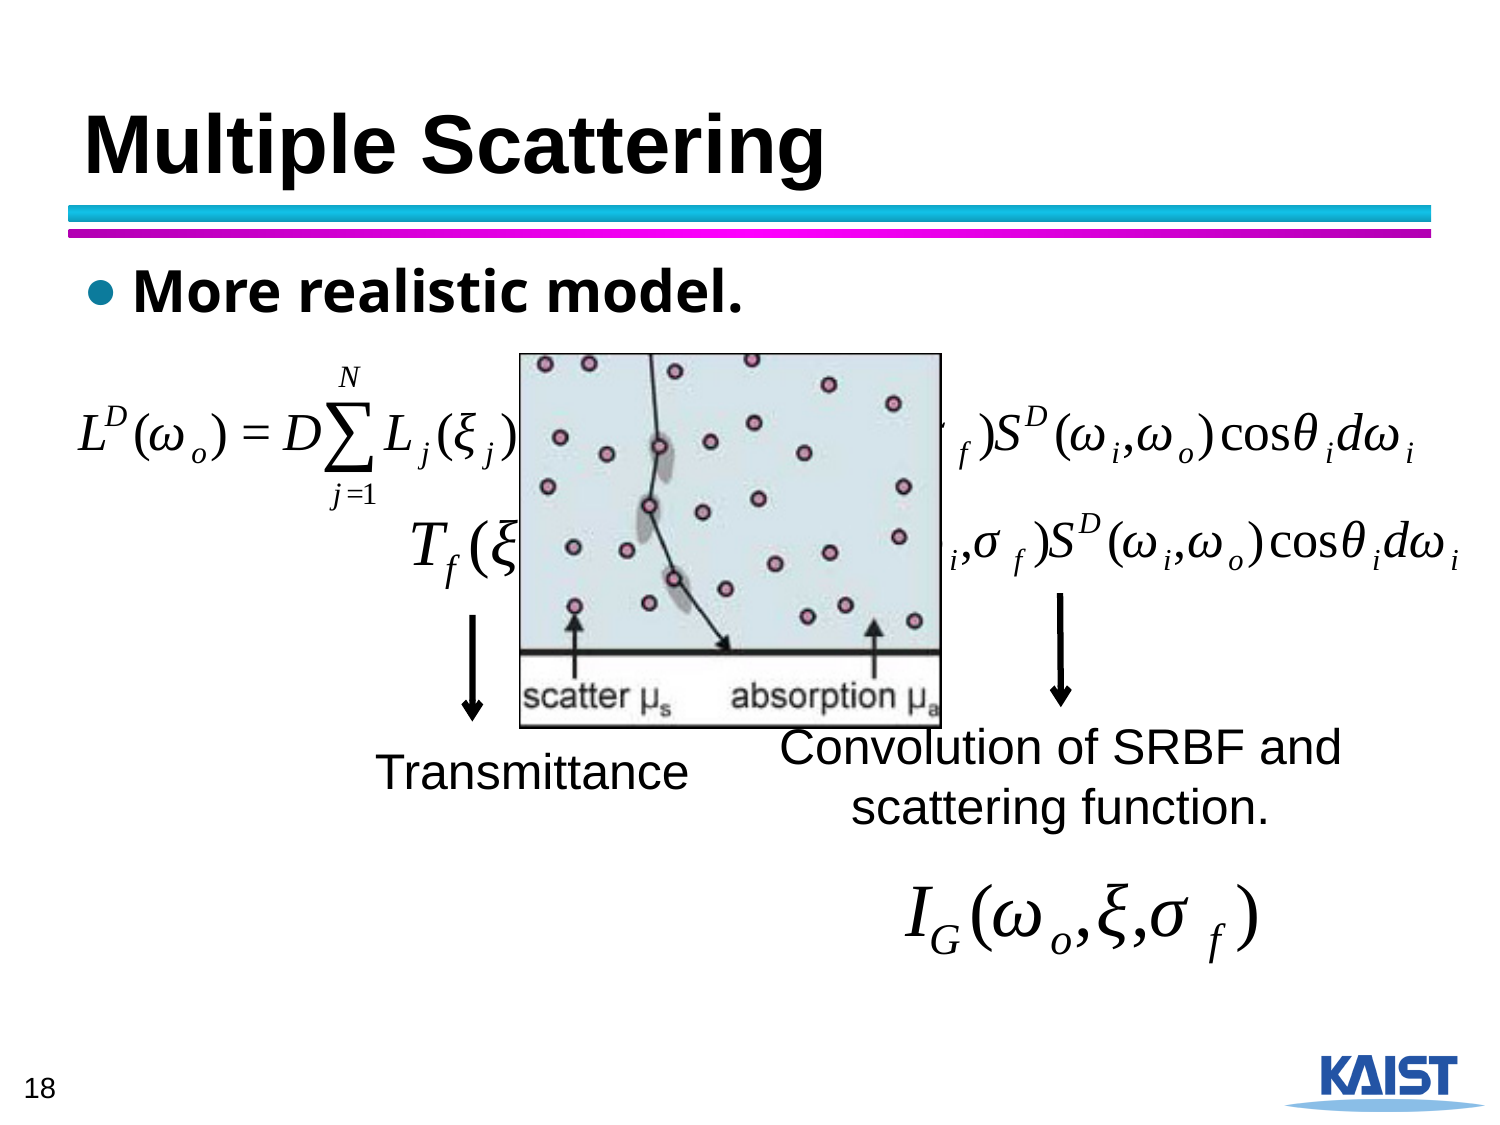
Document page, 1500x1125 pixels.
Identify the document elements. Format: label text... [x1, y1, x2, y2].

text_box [946, 356, 1419, 499]
text_box Convolution of SRBF and scattering function. [702, 707, 1420, 842]
picture [1284, 1055, 1485, 1112]
list More realistic model. [68, 259, 1434, 352]
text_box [68, 356, 514, 518]
picture [518, 353, 943, 729]
text_box Transmittance [359, 732, 702, 807]
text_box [400, 510, 513, 598]
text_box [947, 500, 1464, 589]
title Multiple Scattering [68, 48, 1428, 199]
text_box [892, 866, 1269, 974]
